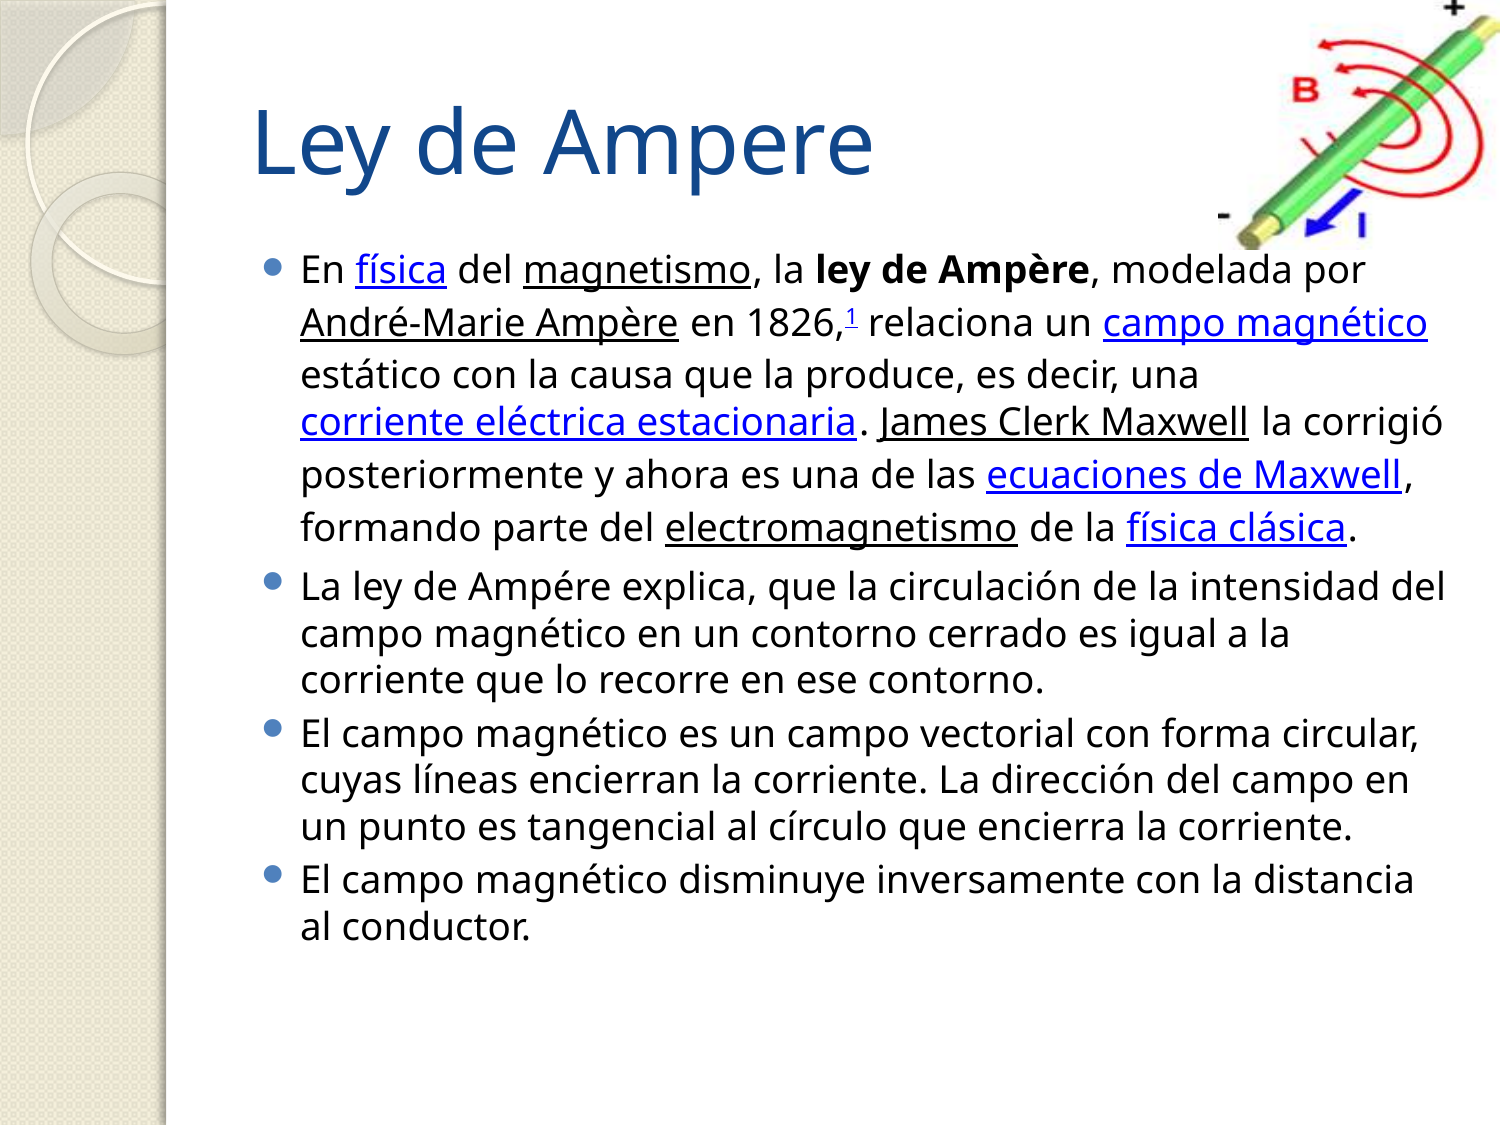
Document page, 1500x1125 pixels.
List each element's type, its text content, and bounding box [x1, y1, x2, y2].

title Ley de Ampere [235, 45, 1211, 233]
list En física del magnetismo, la ley de Ampère, modelada por André-Marie Ampère en 1826,1 relaciona un campo magnético estático con la causa que la produce, es decir, una corriente eléctrica estacionaria. James Clerk Maxwell la corrigió posteriormente y ahora es una de las ecuaciones de Maxwell, formando parte del electromagnetismo de la física clásica. La ley de Ampére explica, que la circulación de la intensidad del campo magnético en un contorno cerrado es igual a la corriente que lo recorre en ese contorno. El campo magnético es un campo vectorial con forma circular, cuyas líneas encierran la corriente. La dirección del campo en un punto es tangencial al círculo que encierra la corriente. El campo magnético disminuye inversamente con la distancia al conductor. [235, 237, 1466, 1025]
picture [1218, 0, 1500, 251]
